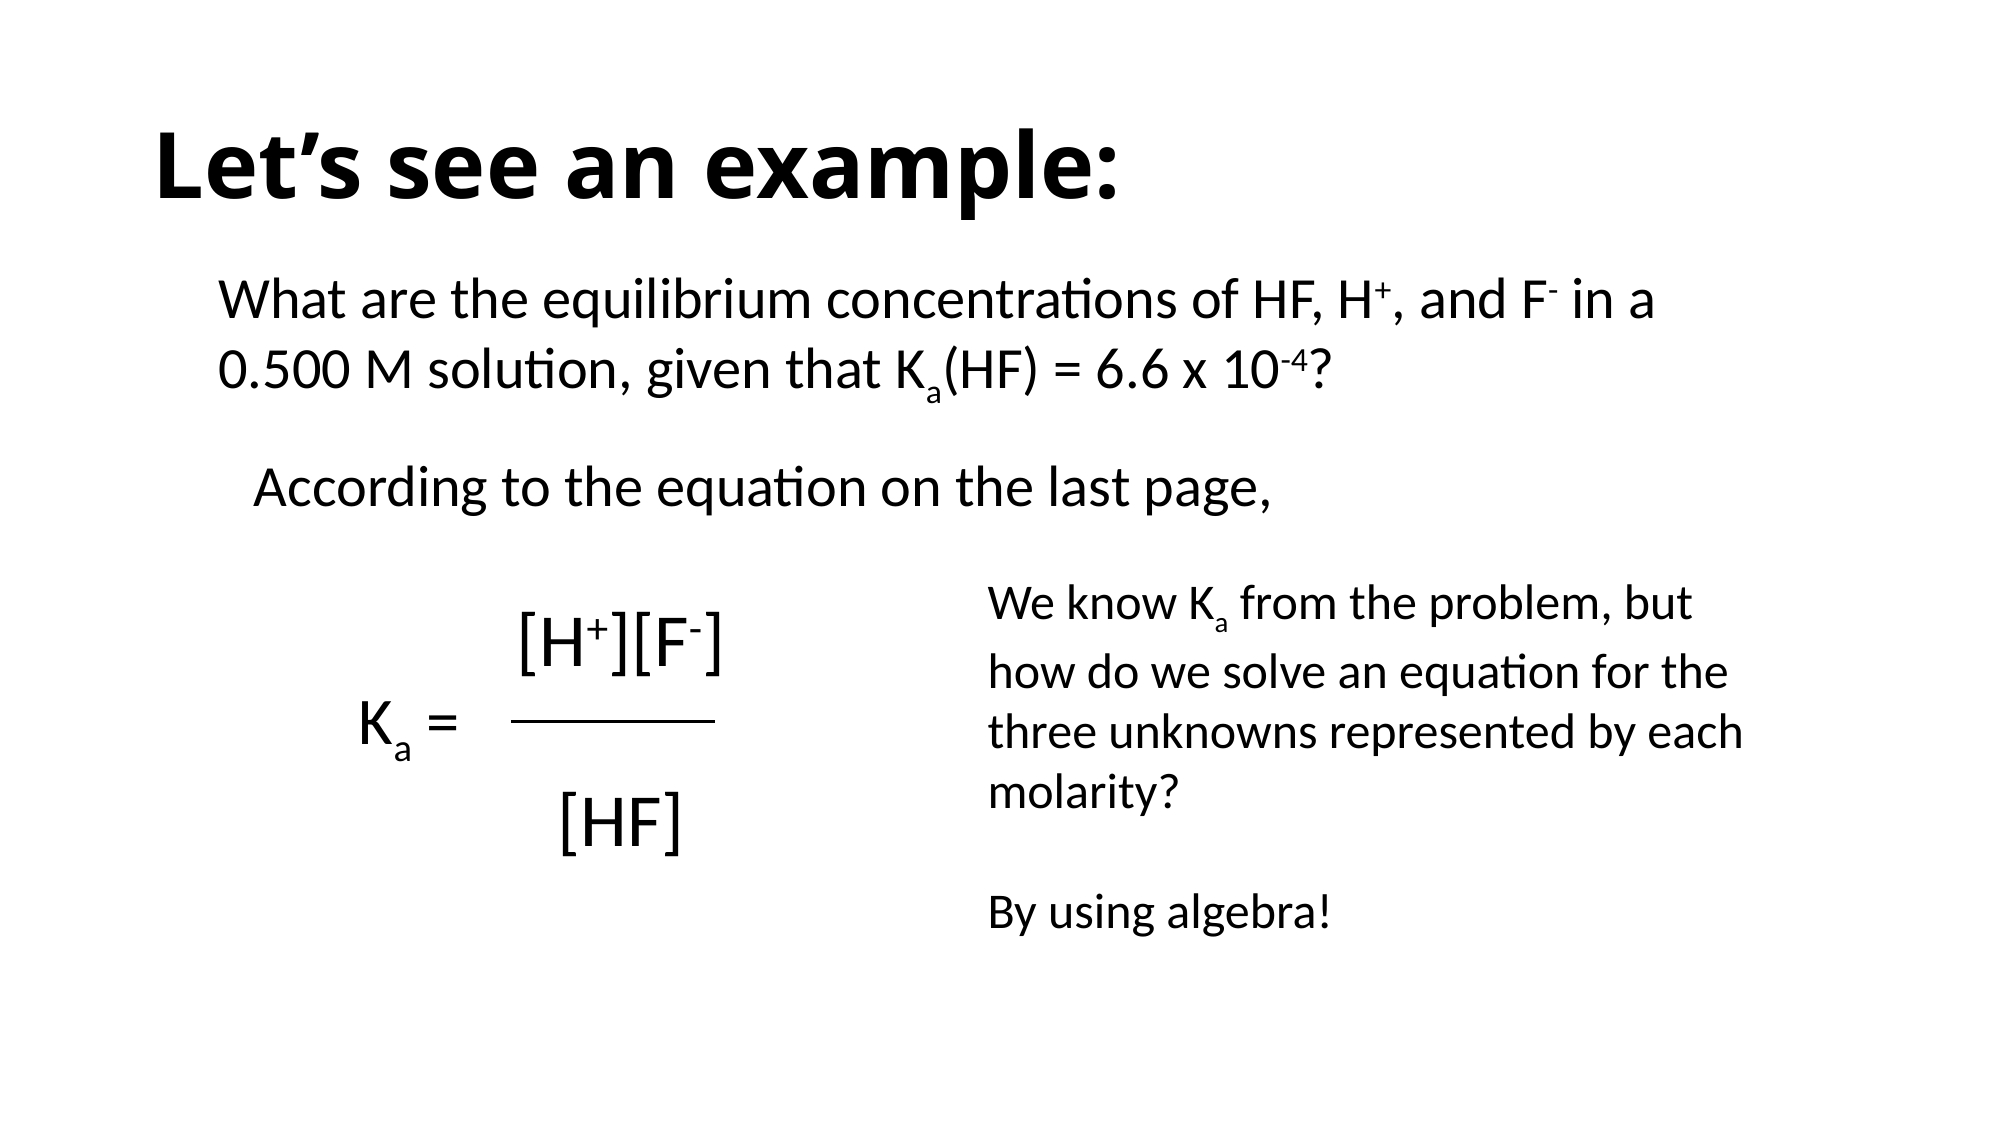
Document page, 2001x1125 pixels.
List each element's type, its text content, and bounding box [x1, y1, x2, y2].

title Let’s see an example: [137, 59, 1863, 278]
text_box [H+][F-] [HF] [478, 584, 764, 869]
text_box What are the equilibrium concentrations of HF, H+, and F- in a 0.500 M solution, given that Ka(HF) = 6.6 x 10-4? [203, 253, 1779, 418]
text_box We know Ka from the problem, but how do we solve an equation for the three unknowns represented by each molarity? By using algebra! [972, 562, 1779, 946]
text_box According to the equation on the last page, Ka = [238, 440, 1723, 777]
